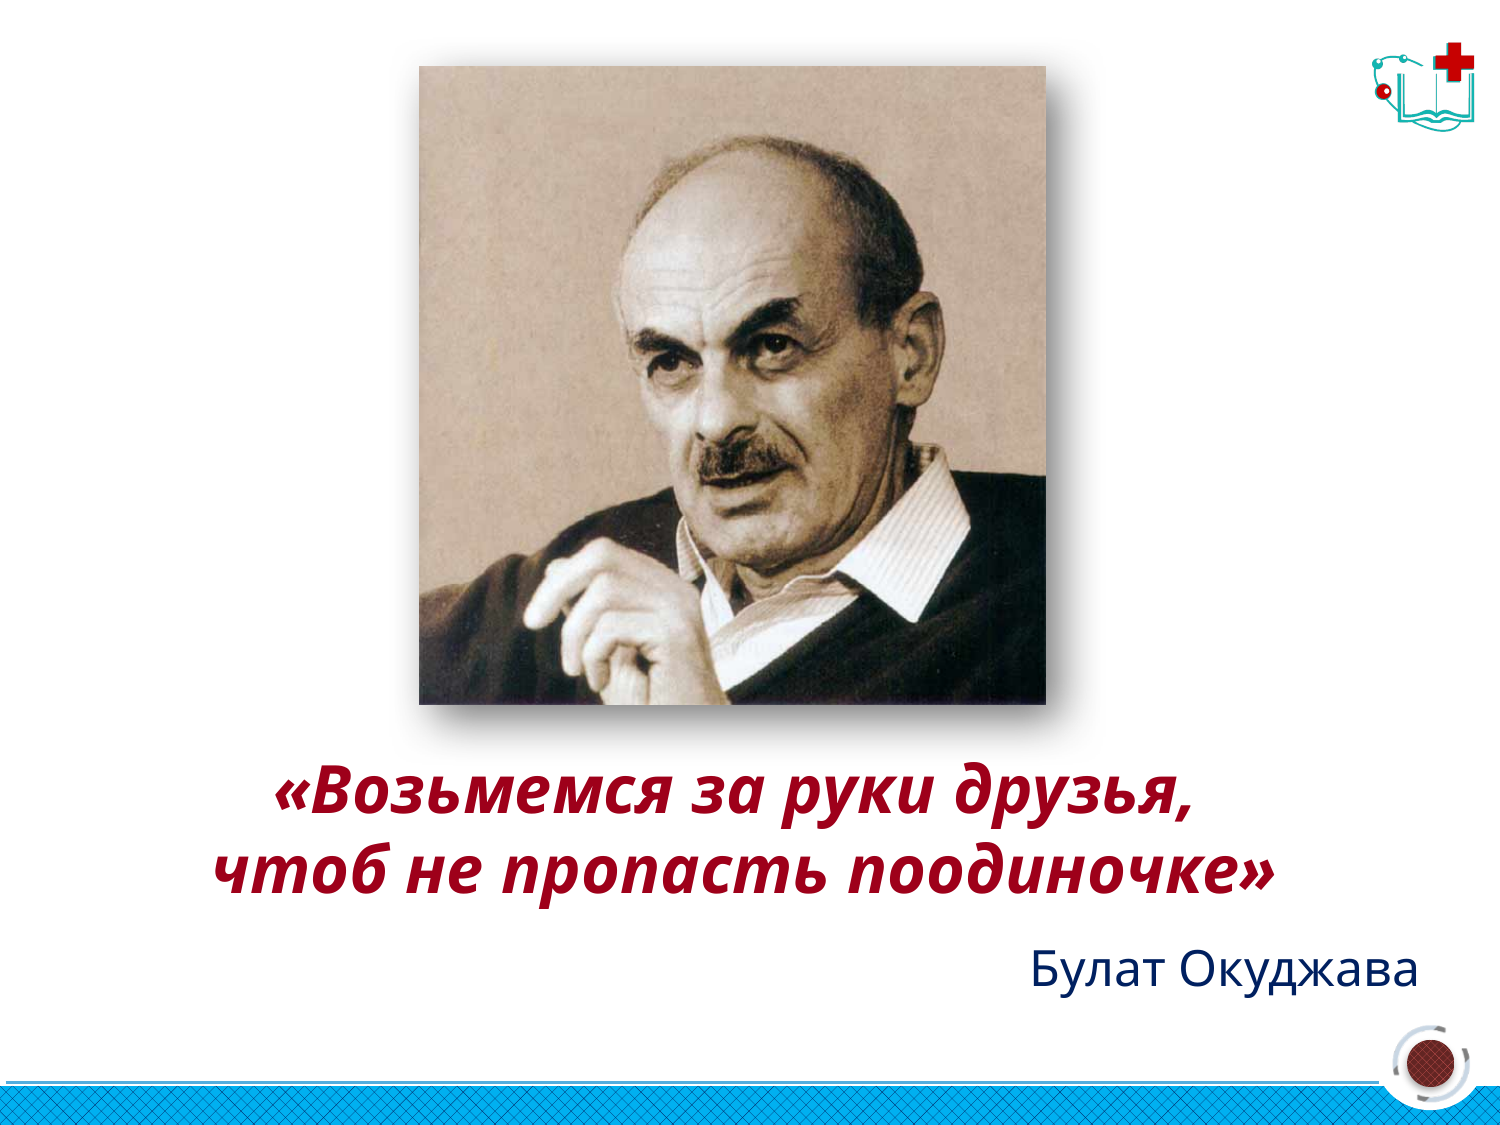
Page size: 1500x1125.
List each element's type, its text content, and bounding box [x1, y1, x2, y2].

list «Возьмемся за руки друзья, чтоб не пропасть поодиночке» Булат Окуджава [53, 739, 1436, 1035]
picture [419, 66, 1046, 706]
